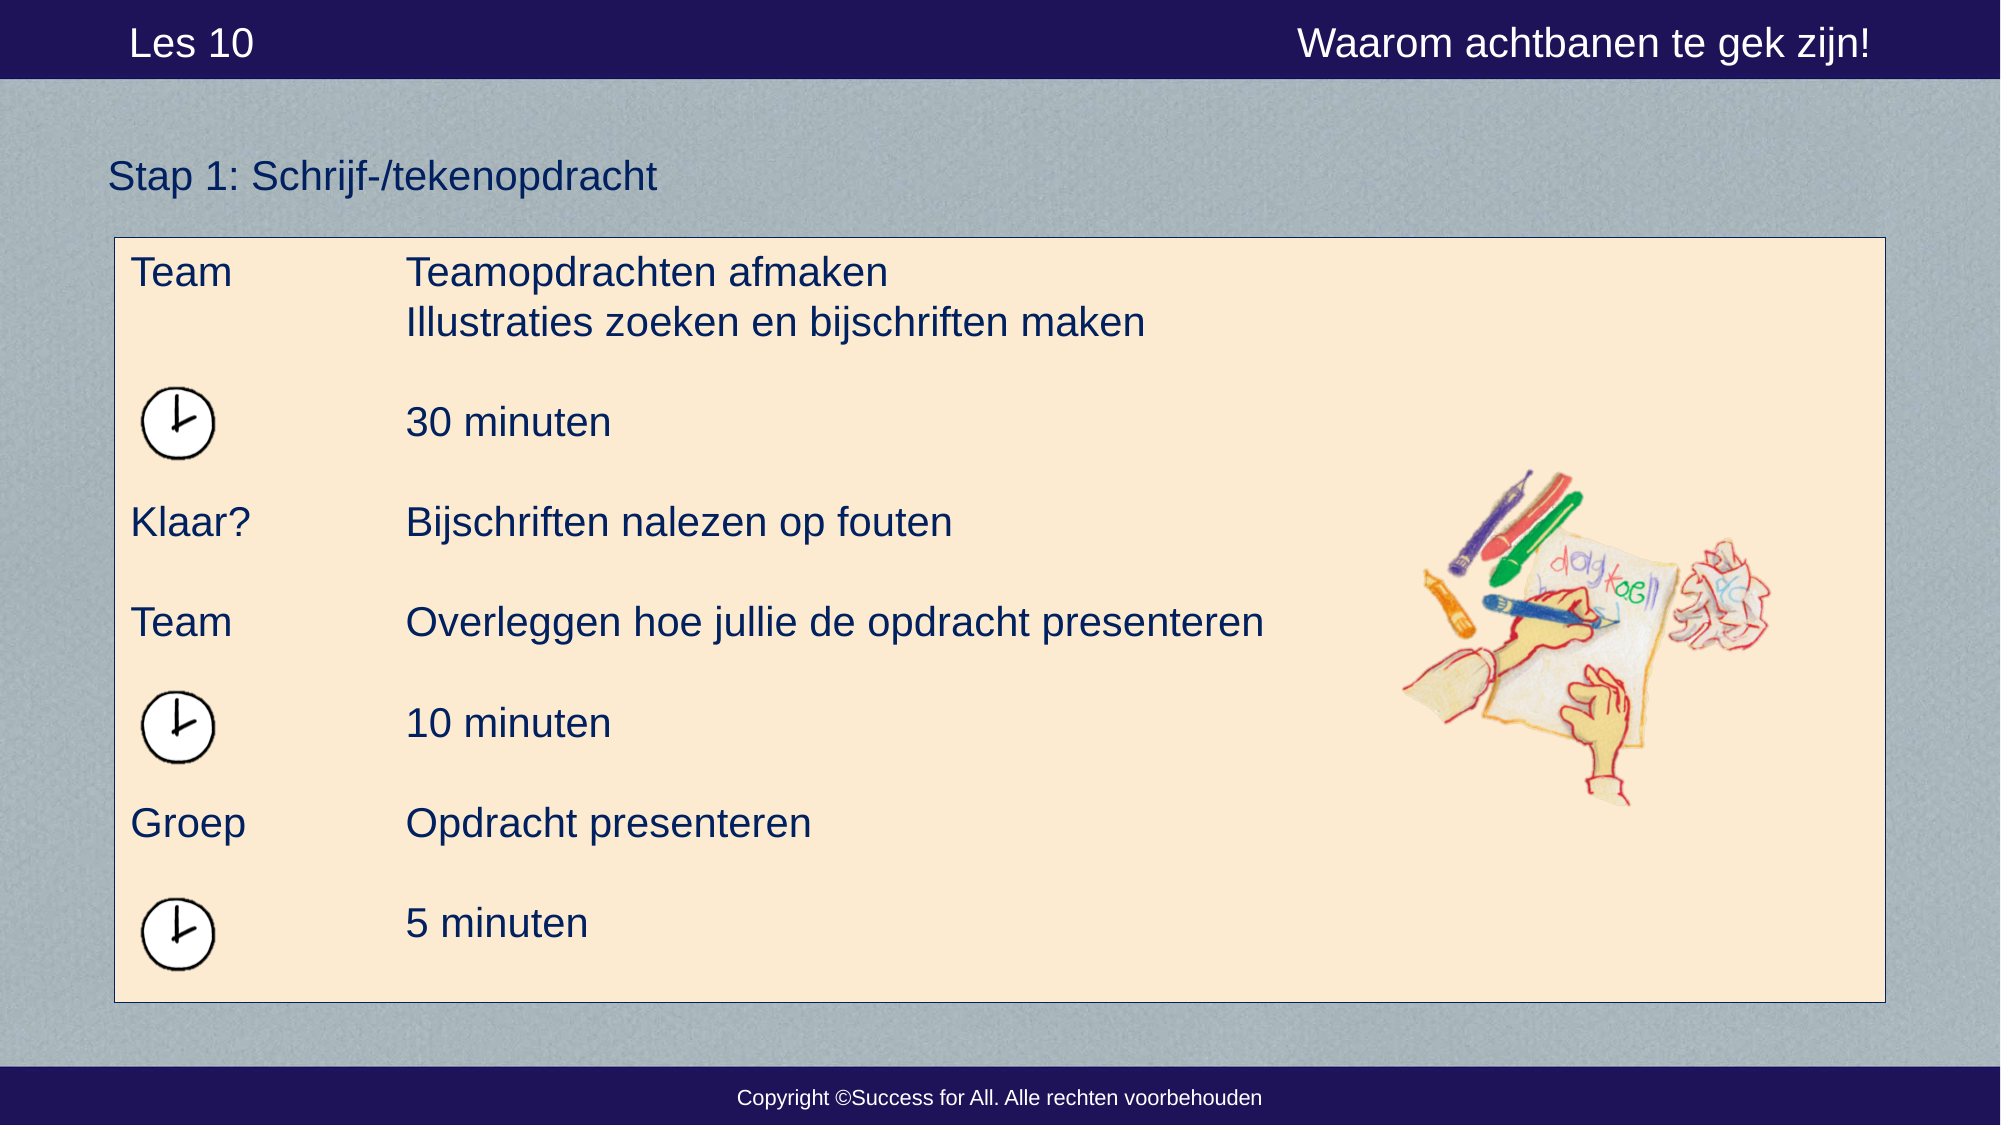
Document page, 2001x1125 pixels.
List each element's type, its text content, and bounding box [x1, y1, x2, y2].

picture [0, 0, 2001, 1125]
text_box Team Teamopdrachten afmaken Illustraties zoeken en bijschriften maken 30 minuten Klaar? Bijschriften nalezen op fouten Team Overleggen hoe jullie de opdracht presenteren 10 minuten Groep Opdracht presenteren 5 minuten [114, 237, 1886, 1003]
text_box Waarom achtbanen te gek zijn! [999, 8, 1886, 73]
text_box Stap 1: Schrijf-/tekenopdracht [92, 141, 886, 207]
text_box Les 10 [114, 8, 354, 73]
text_box Copyright ©Success for All. Alle rechten voorbehouden [0, 1076, 2000, 1125]
